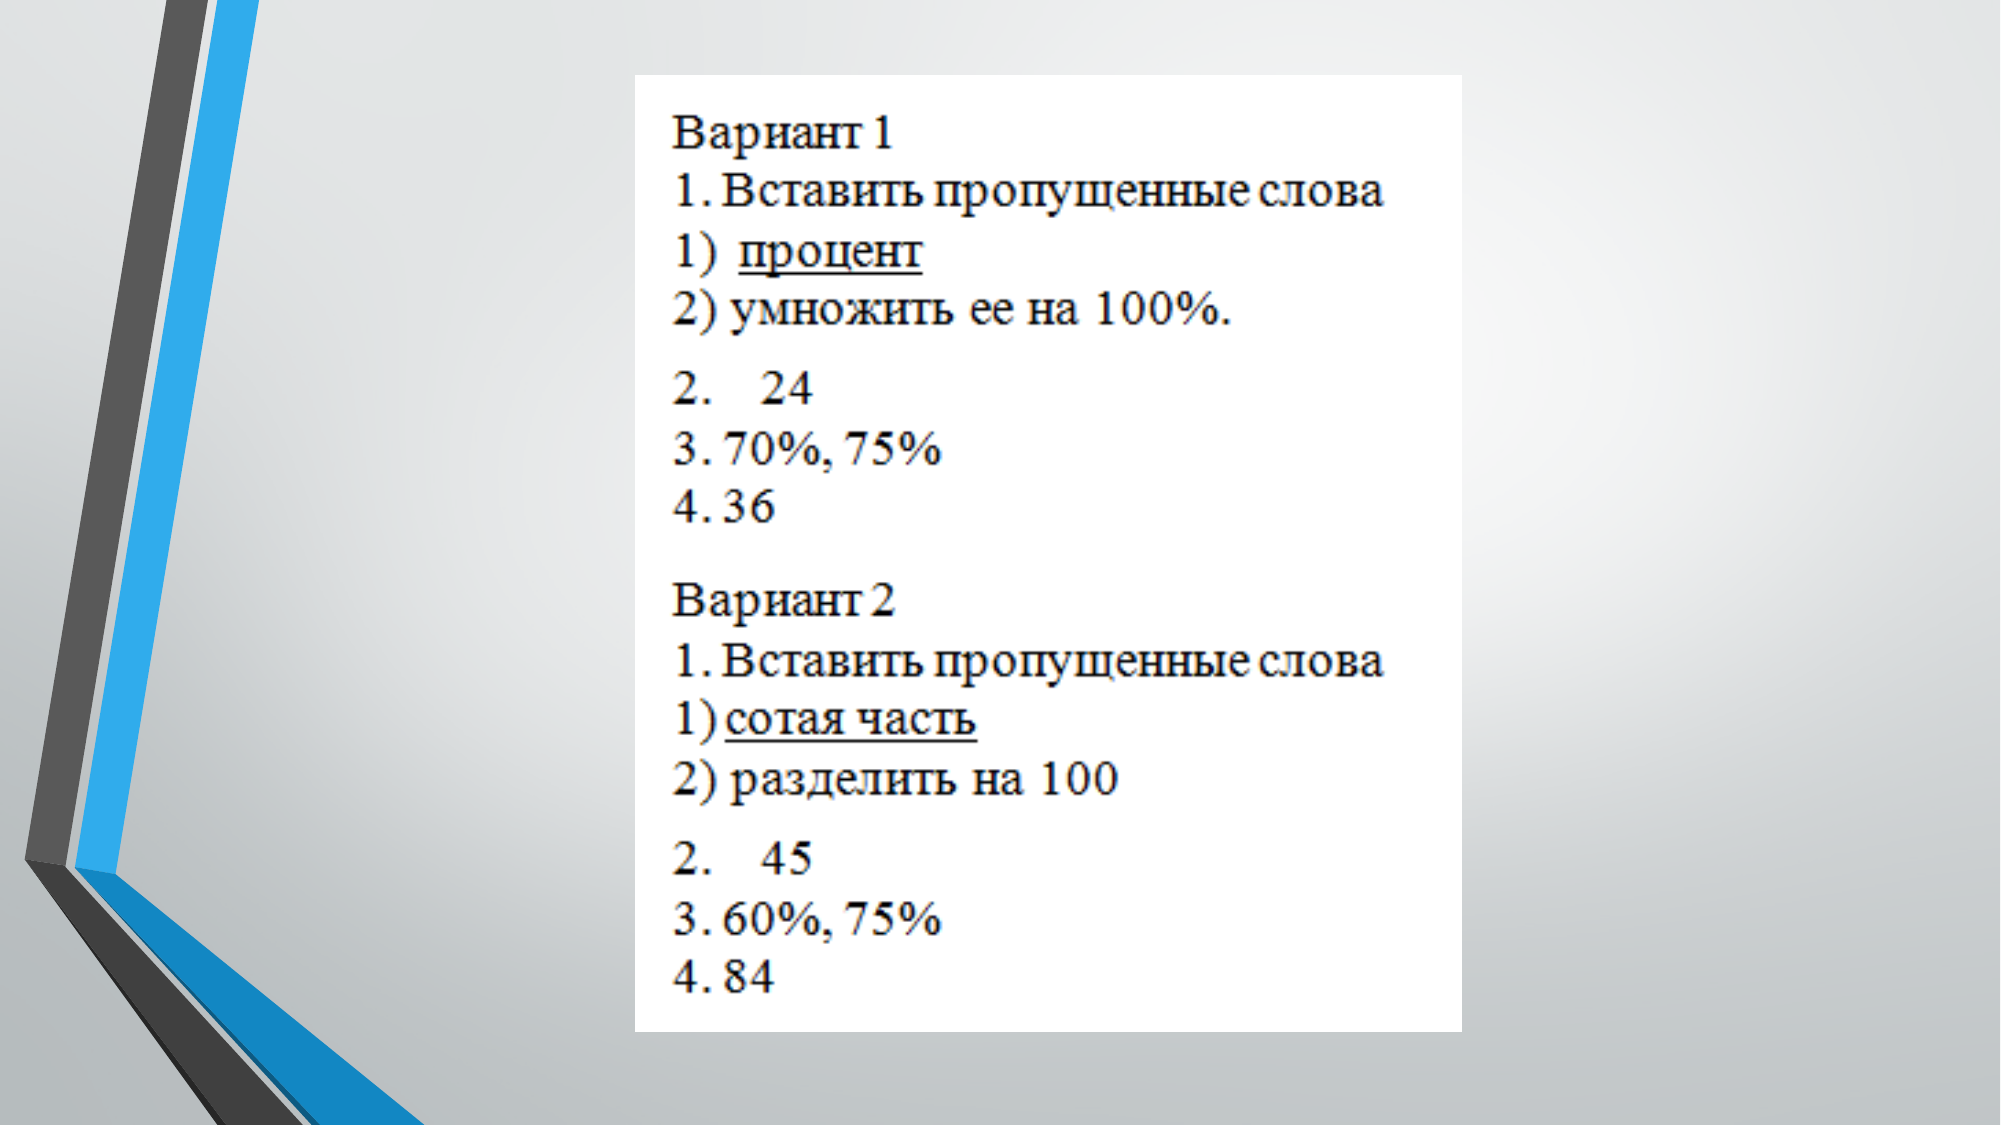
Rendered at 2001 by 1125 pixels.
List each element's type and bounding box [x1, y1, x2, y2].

list [634, 75, 1463, 1032]
